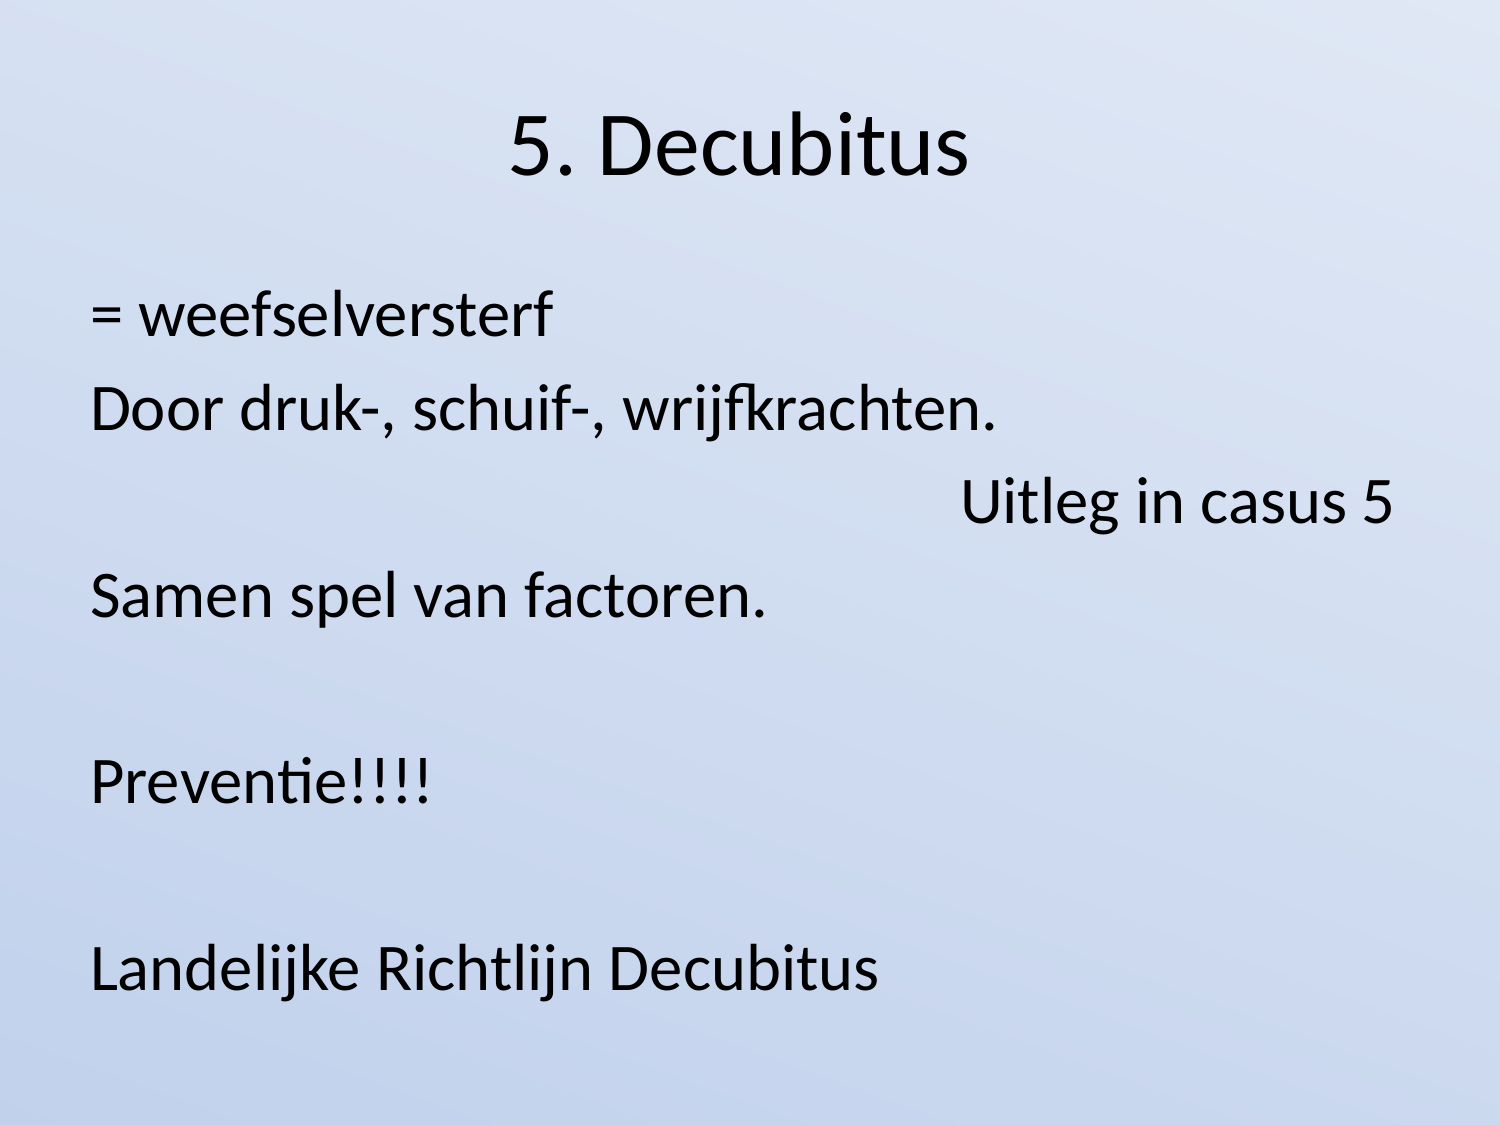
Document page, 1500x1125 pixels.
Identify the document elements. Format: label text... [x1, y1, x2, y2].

title 5. Decubitus [75, 45, 1425, 233]
list = weefselversterf Door druk-, schuif-, wrijfkrachten. Uitleg in casus 5 Samen spel van factoren. Preventie!!!! Landelijke Richtlijn Decubitus [75, 262, 1425, 1094]
